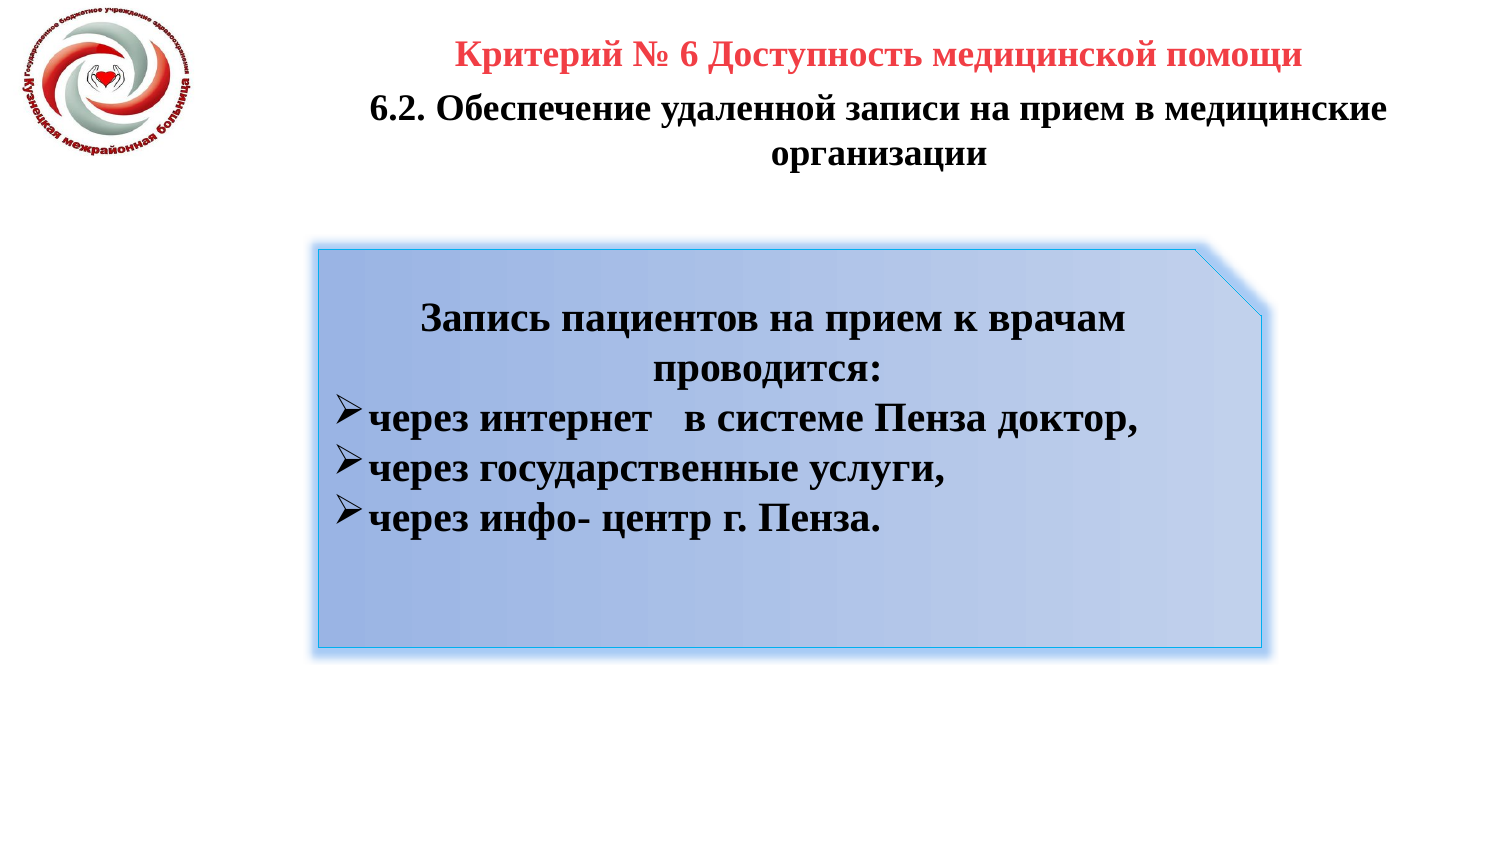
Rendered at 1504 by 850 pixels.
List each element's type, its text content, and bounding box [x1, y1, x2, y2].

text_box Запись пациентов на прием к врачам проводится: через интернет в системе Пенза доктор, через государственные услуги, через инфо- центр г. Пенза. [318, 249, 1262, 648]
text_box Критерий № 6 Доступность медицинской помощи 6.2. Обеспечение удаленной записи на прием в медицинские организации [285, 29, 1473, 107]
picture [13, 0, 201, 162]
